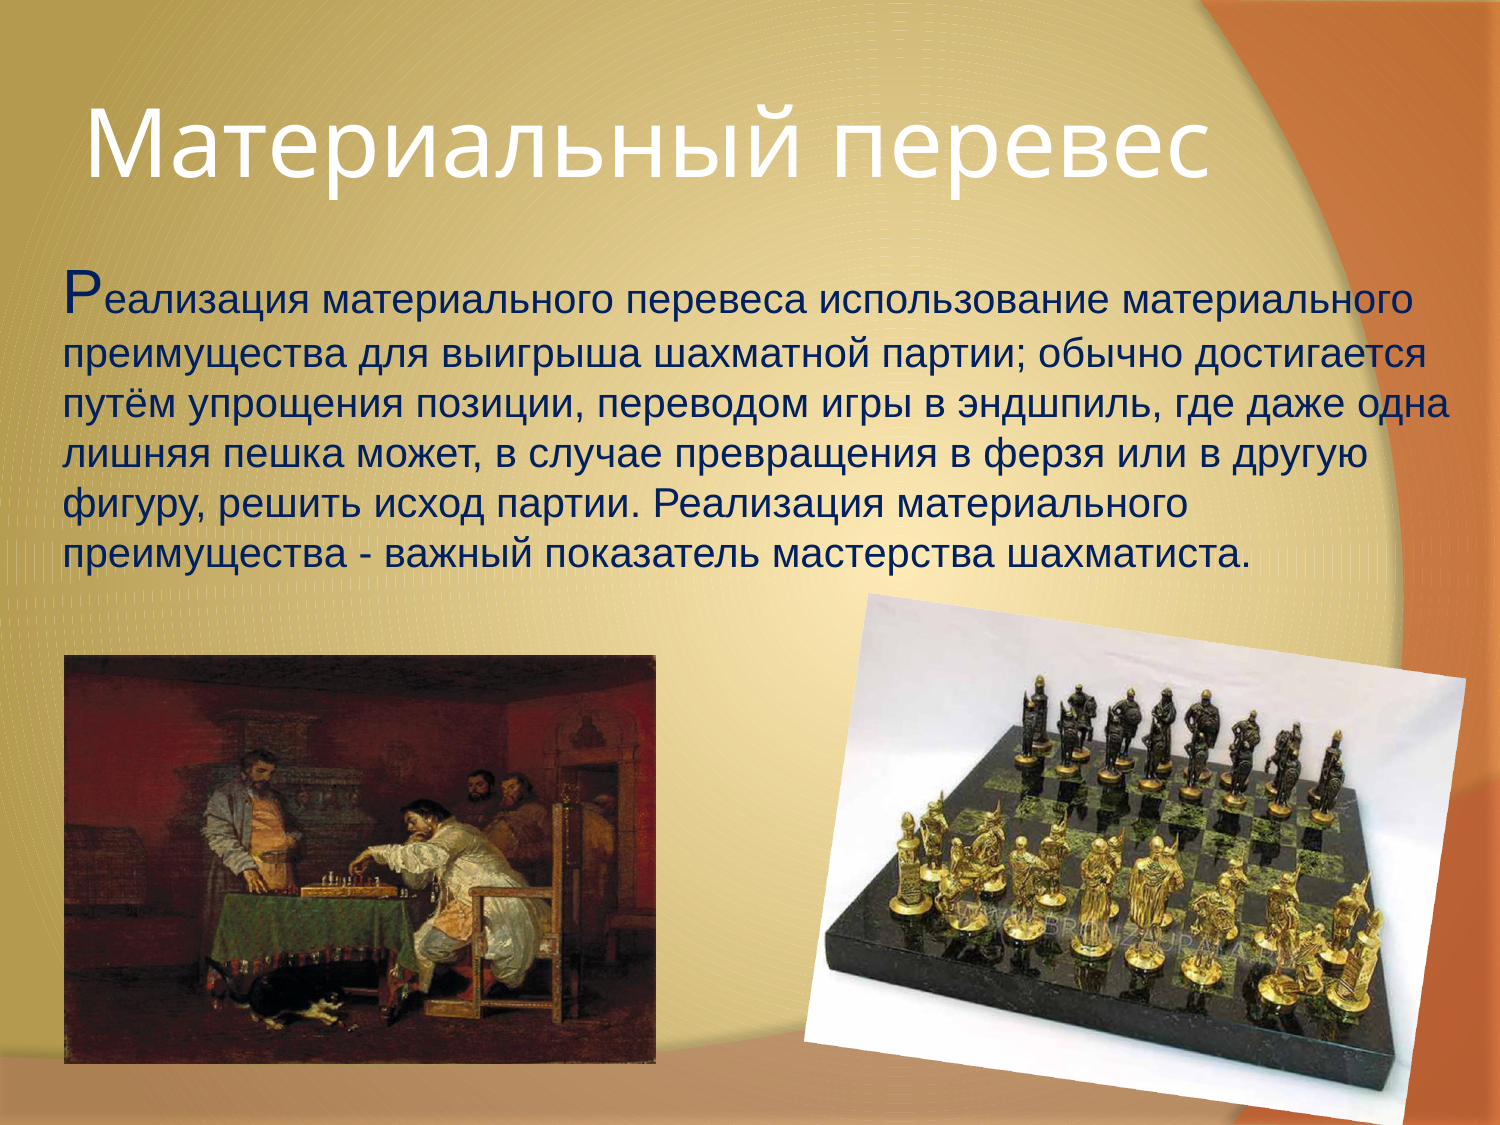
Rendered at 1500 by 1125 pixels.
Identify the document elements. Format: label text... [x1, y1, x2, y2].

picture [64, 655, 656, 1064]
list Реализация материального перевеса использование материального преимущества для выигрыша шахматной партии; обычно достигается путём упрощения позиции, переводом игры в эндшпиль, где даже одна лишняя пешка может, в случае превращения в ферзя или в другую фигуру, решить исход партии. Реализация материального преимущества - важный показатель мастерства шахматиста. [41, 243, 1483, 1005]
title Материальный перевес [75, 45, 1300, 233]
picture [805, 593, 1466, 1125]
